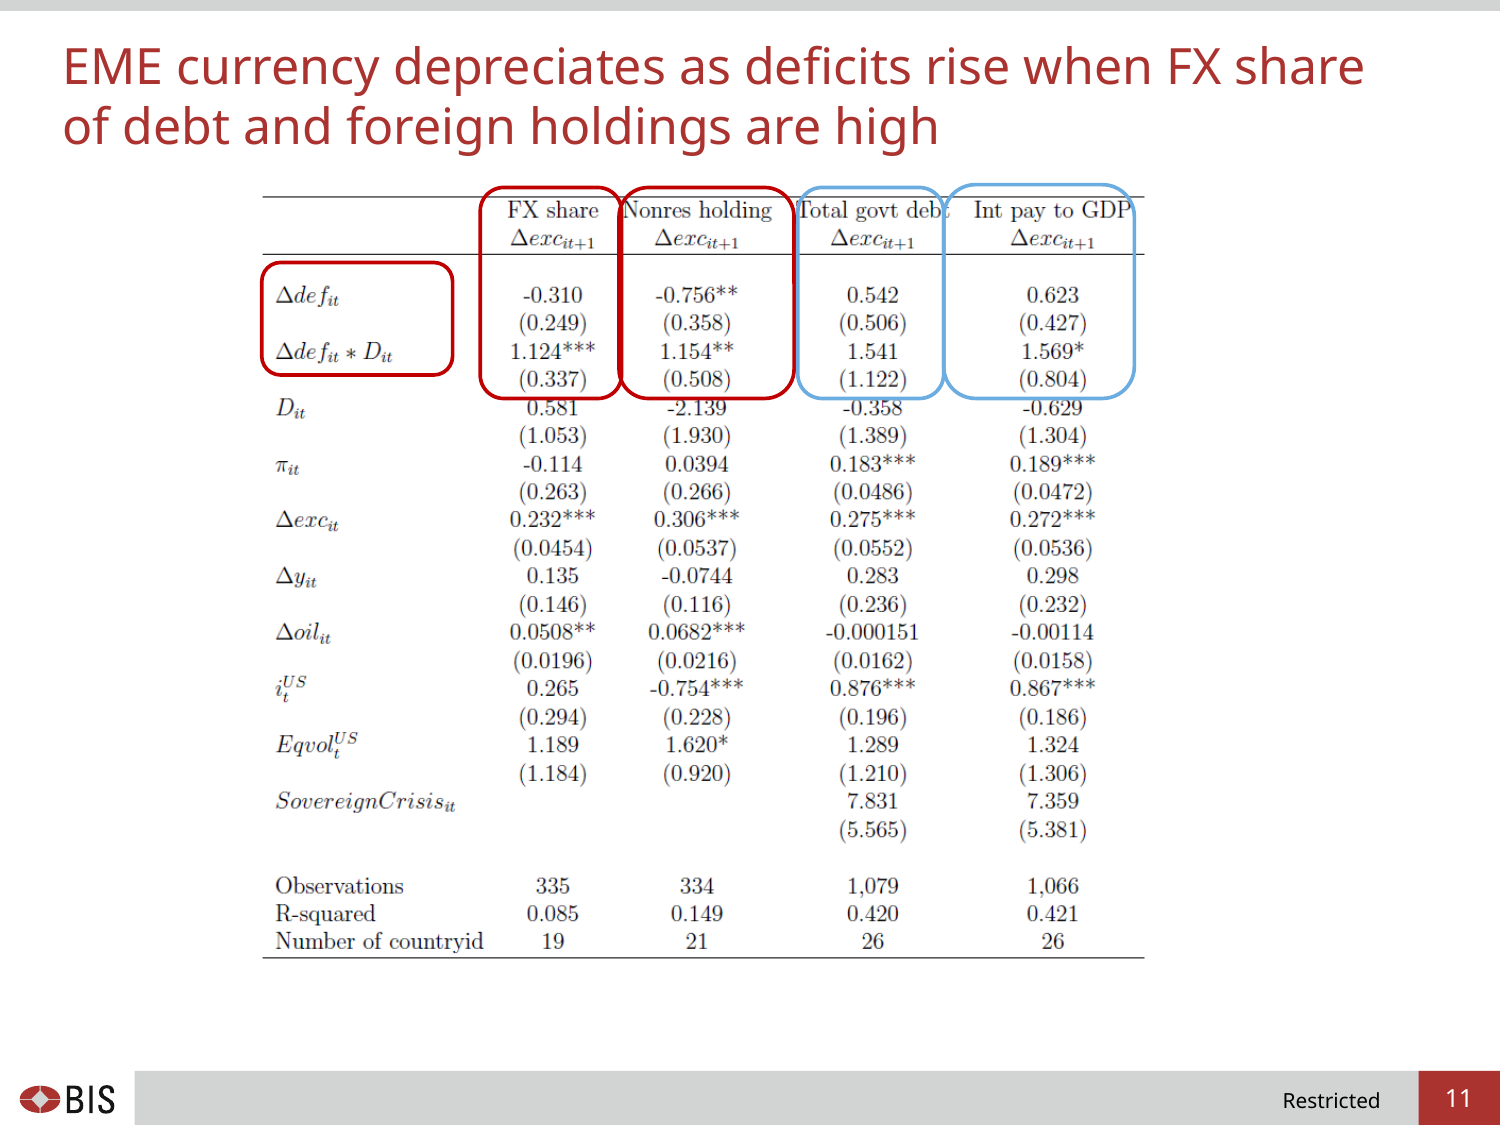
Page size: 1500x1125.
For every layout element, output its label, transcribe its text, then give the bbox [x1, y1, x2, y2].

slide_number 11 [1418, 1074, 1500, 1125]
picture [251, 188, 1154, 968]
title EME currency depreciates as deficits rise when FX share of debt and foreign holdings are high [62, 34, 1371, 111]
